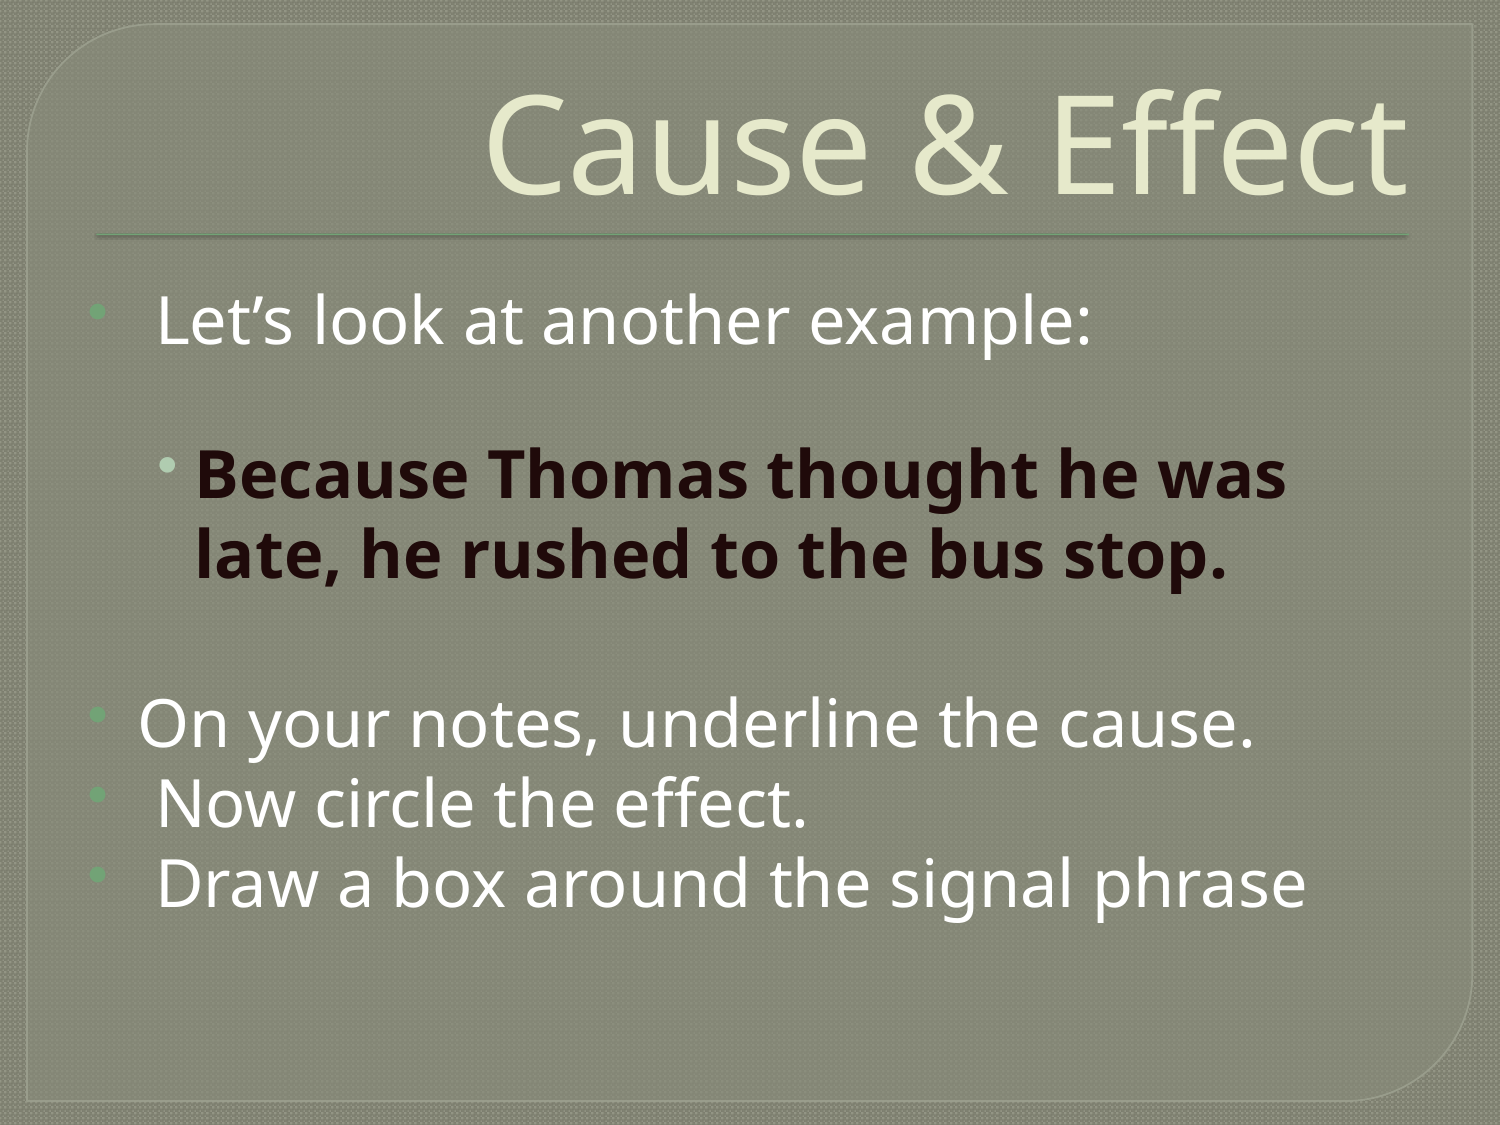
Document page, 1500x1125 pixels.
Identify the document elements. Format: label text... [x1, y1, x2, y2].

title Cause & Effect [75, 41, 1425, 230]
list Let’s look at another example: Because Thomas thought he was late, he rushed to the bus stop. On your notes, underline the cause. Now circle the effect. Draw a box around the signal phrase [75, 270, 1425, 1013]
